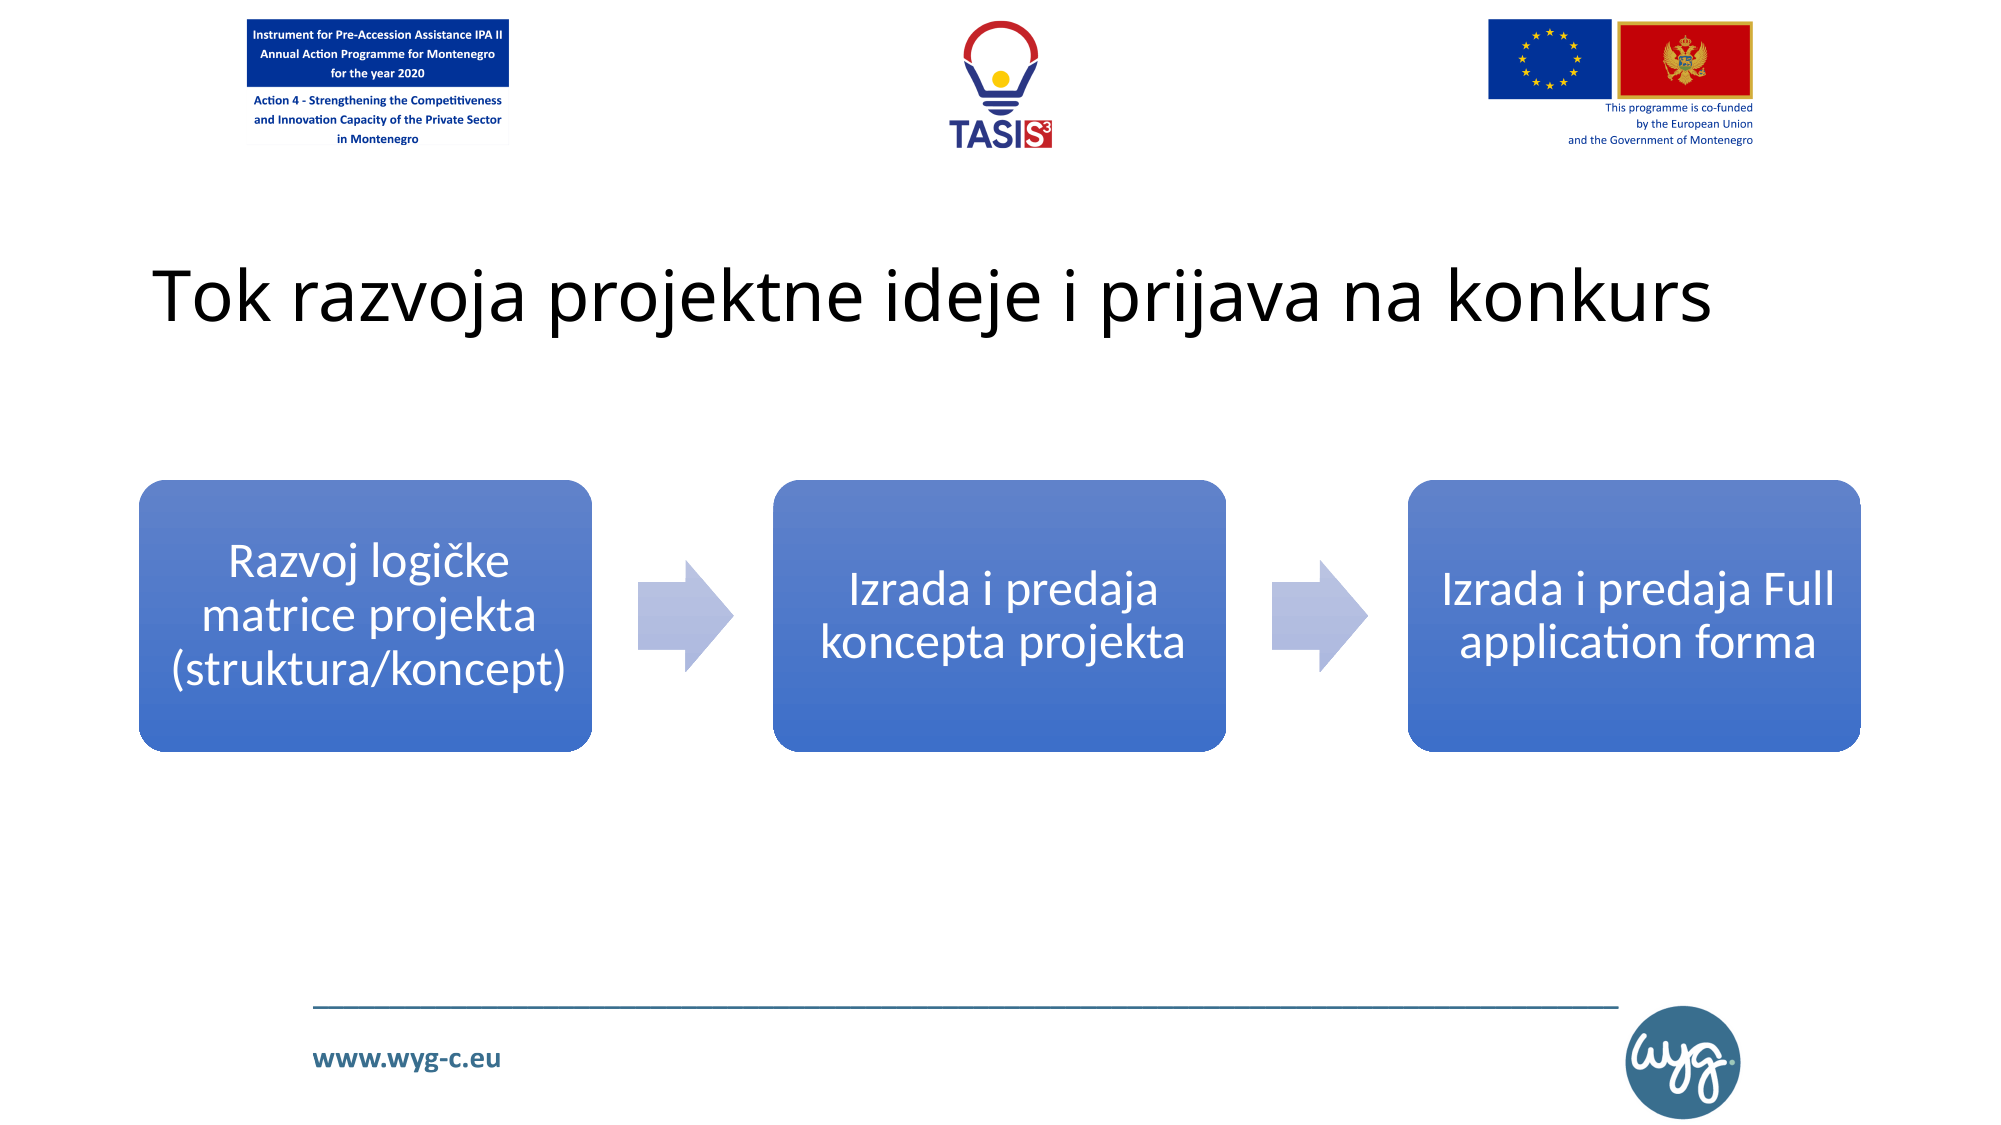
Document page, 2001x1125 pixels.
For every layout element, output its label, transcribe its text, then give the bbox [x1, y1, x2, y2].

title Tok razvoja projektne ideje i prijava na konkurs [137, 220, 1863, 377]
picture [312, 1000, 1743, 1125]
picture [246, 19, 1753, 149]
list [137, 391, 1863, 841]
